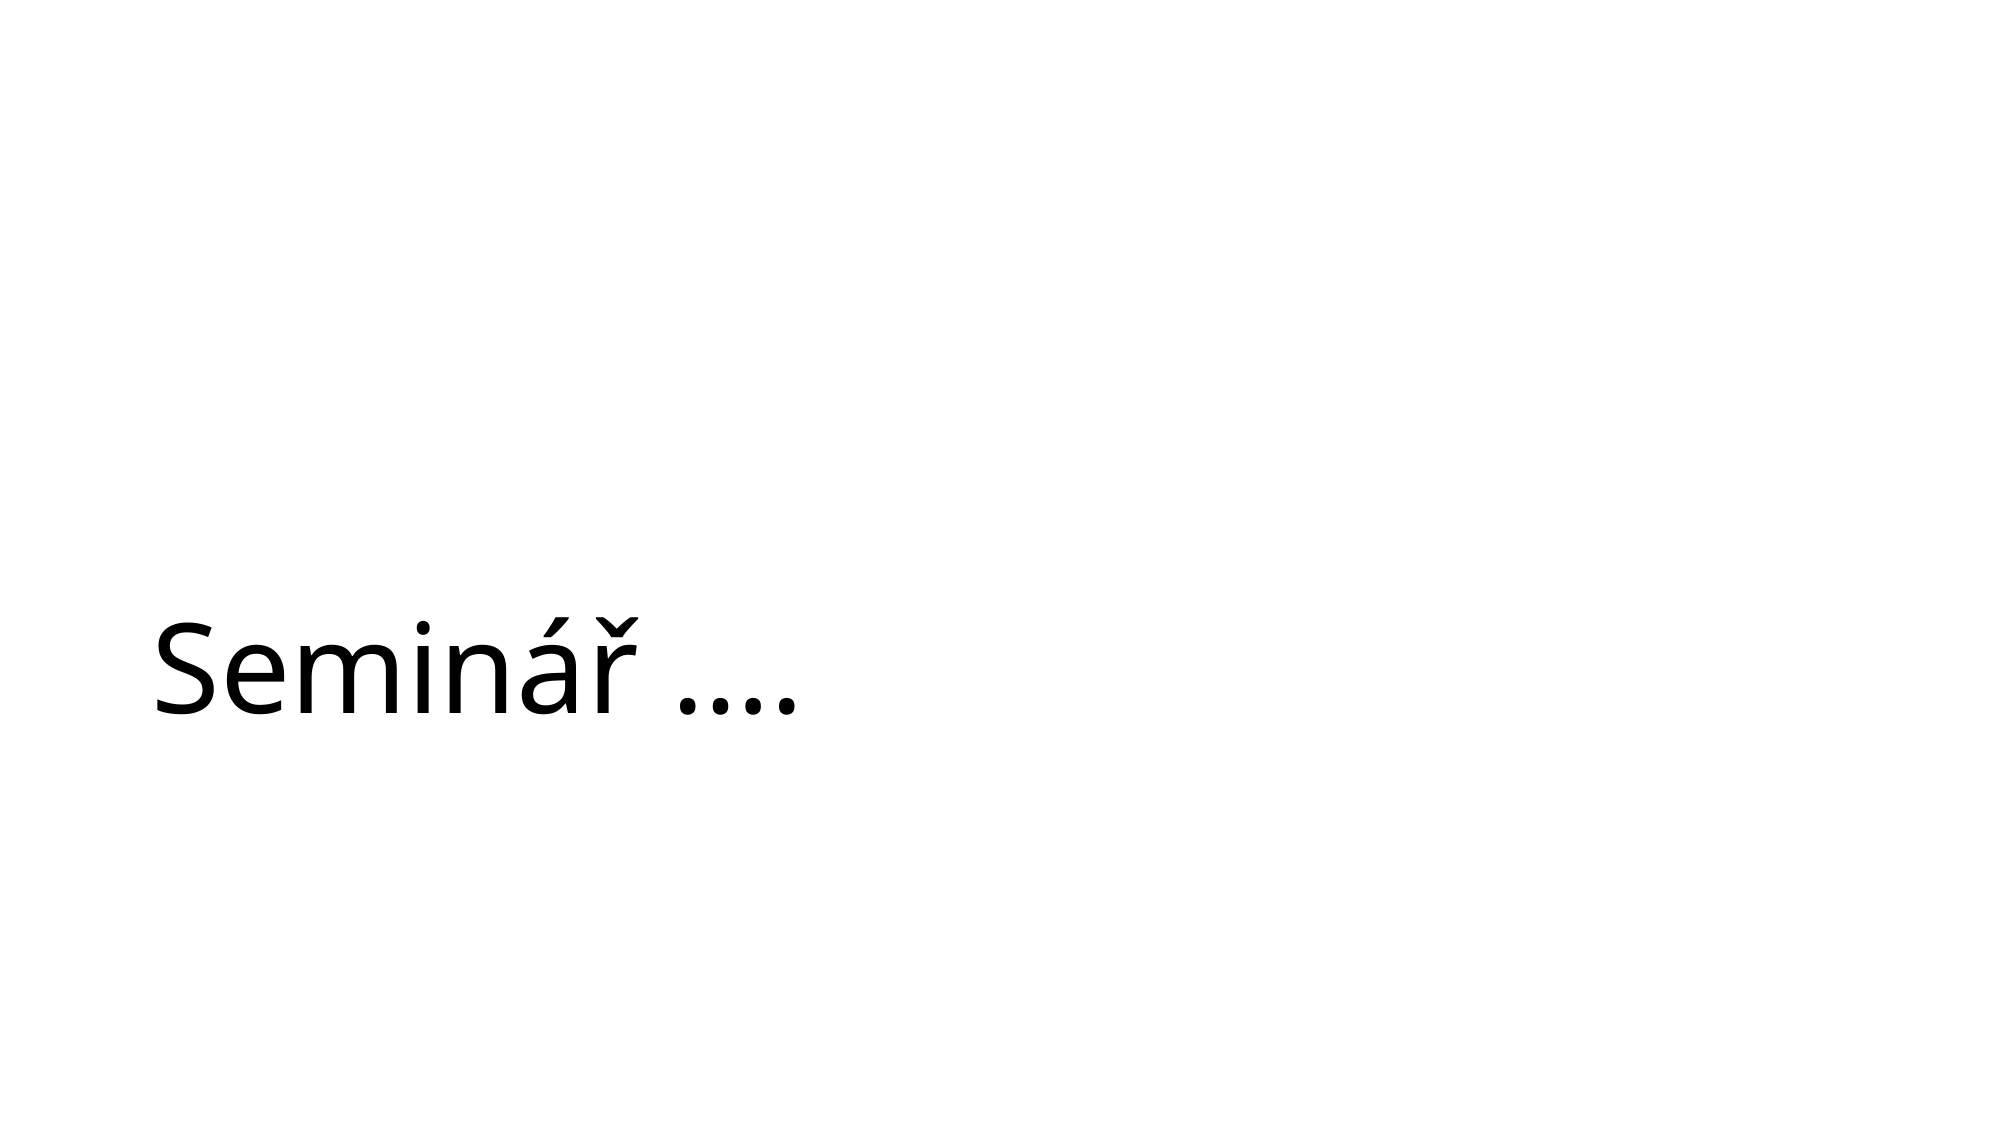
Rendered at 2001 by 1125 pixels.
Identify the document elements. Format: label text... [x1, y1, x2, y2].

title Seminář …. [136, 280, 1862, 749]
